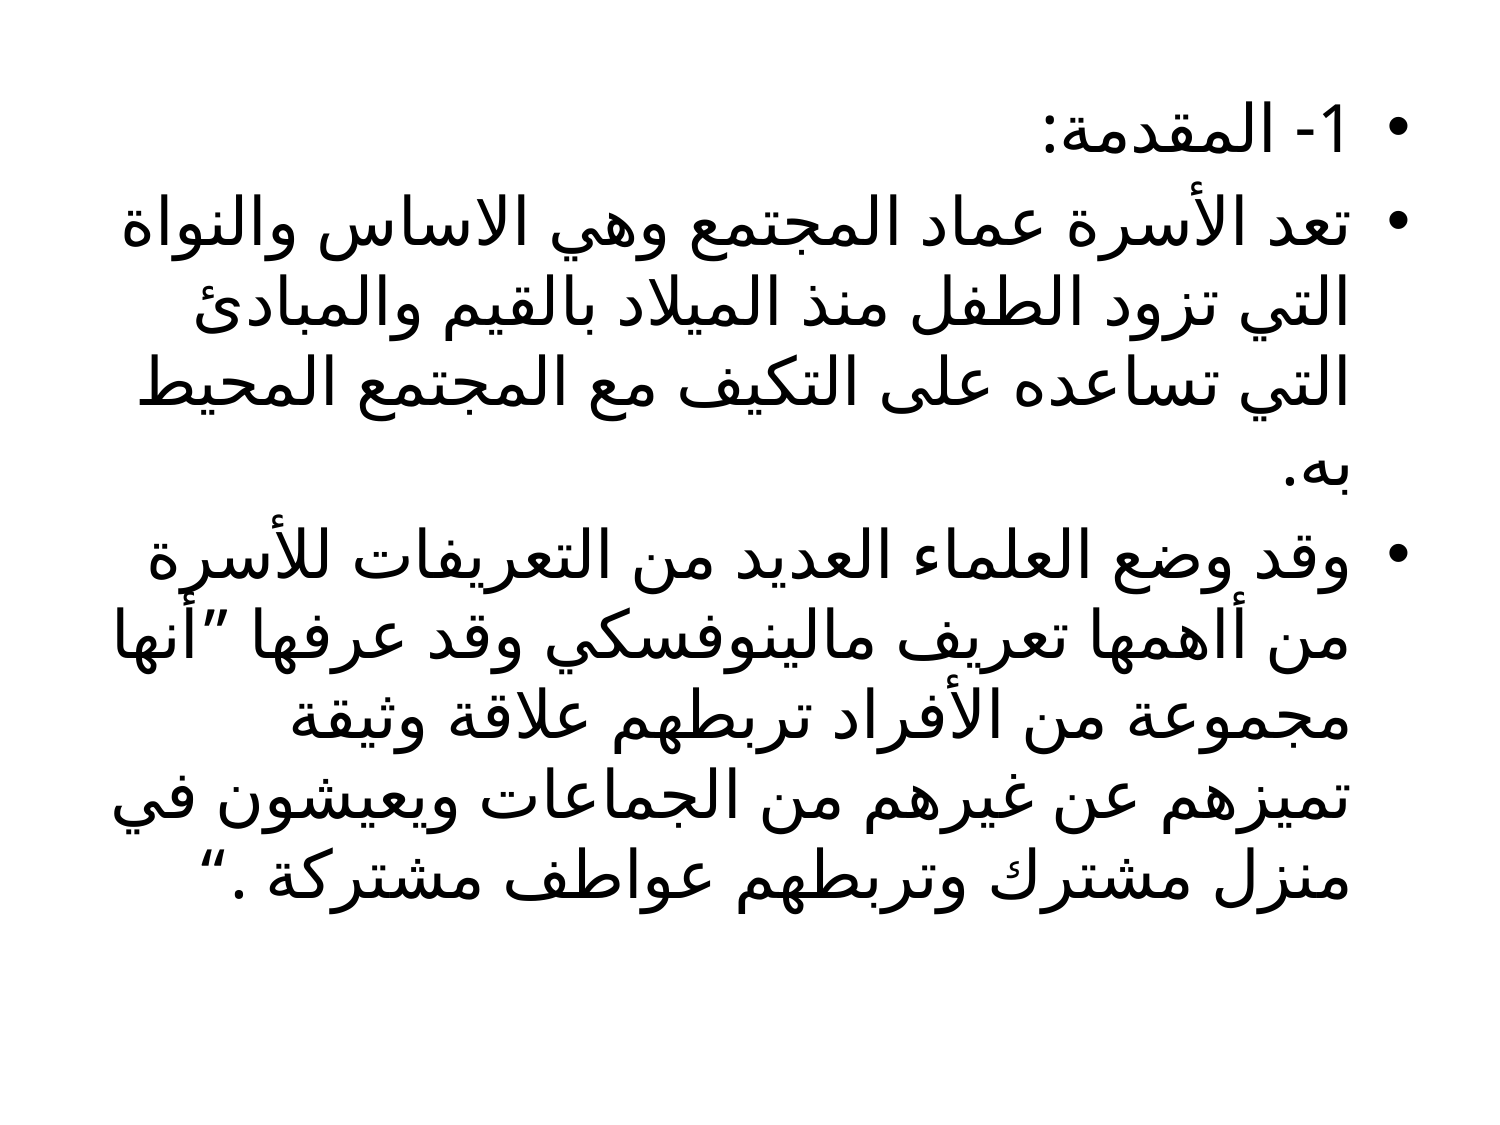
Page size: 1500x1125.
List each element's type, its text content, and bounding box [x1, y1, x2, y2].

list 1- المقدمة: تعد الأسرة عماد المجتمع وهي الاساس والنواة التي تزود الطفل منذ الميلاد بالقيم والمبادئ التي تساعده على التكيف مع المجتمع المحيط به. وقد وضع العلماء العديد من التعريفات للأسرة من أاهمها تعريف مالينوفسكي وقد عرفها ”أنها مجموعة من الأفراد تربطهم علاقة وثيقة تميزهم عن غيرهم من الجماعات ويعيشون في منزل مشترك وتربطهم عواطف مشتركة .“ [75, 78, 1425, 1005]
